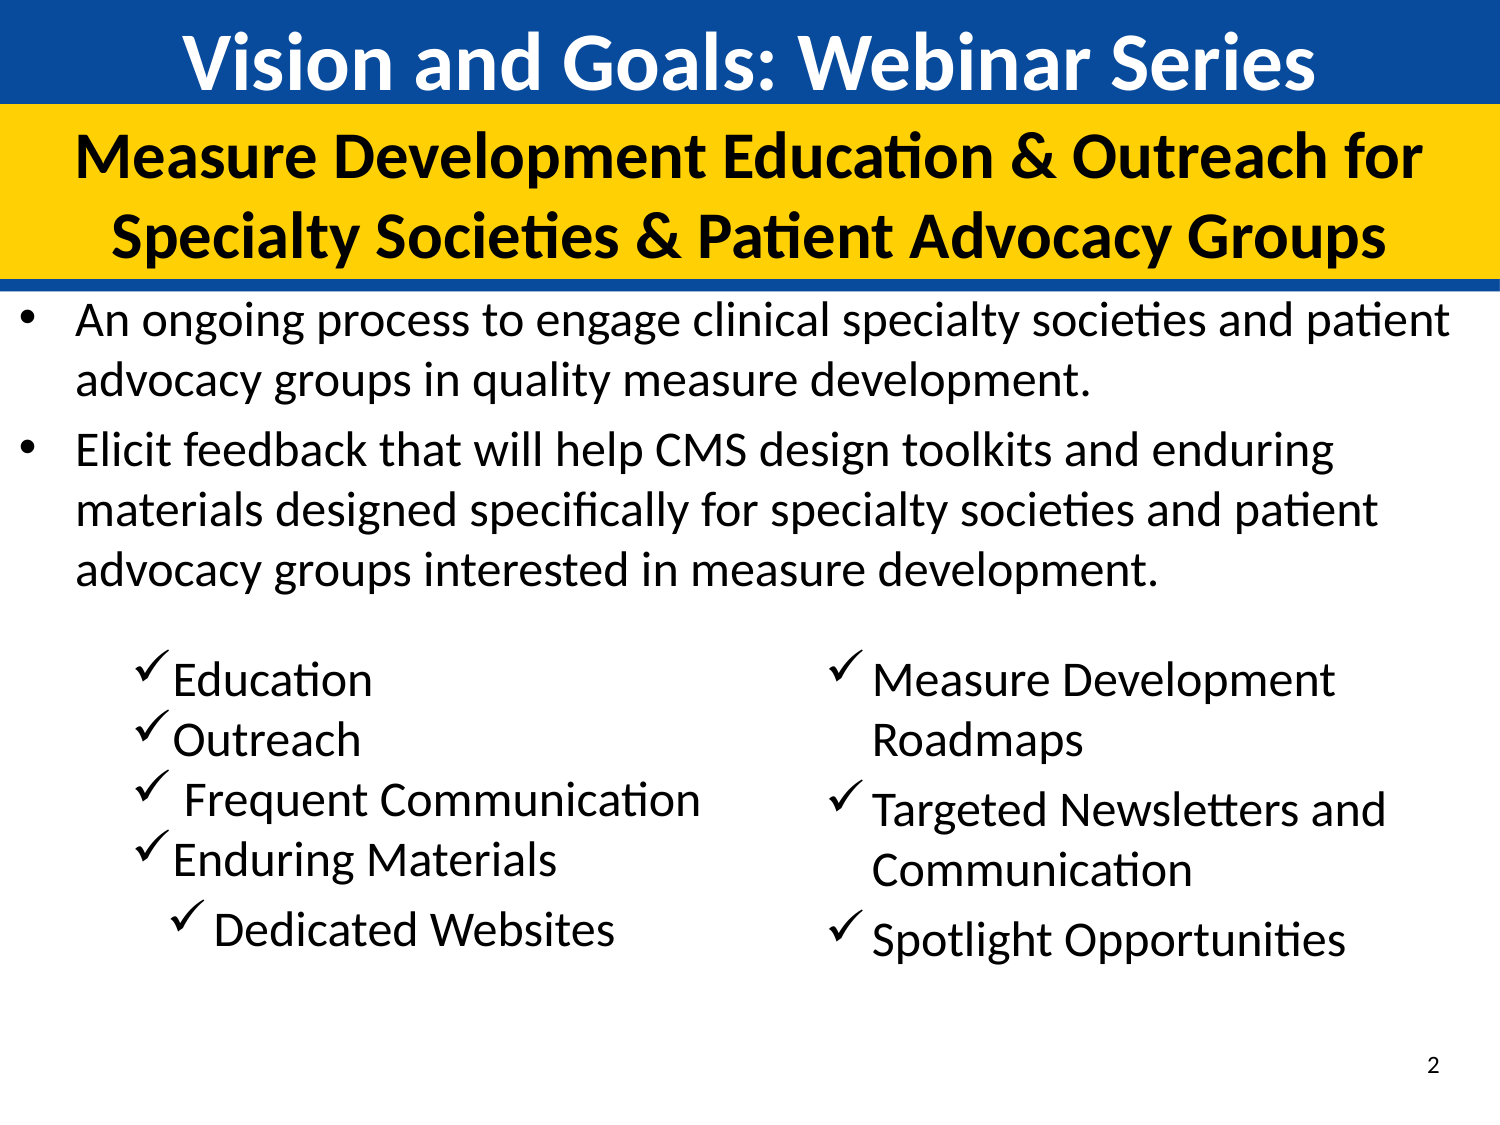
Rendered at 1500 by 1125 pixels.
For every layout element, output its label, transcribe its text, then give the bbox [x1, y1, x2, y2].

text_box Measure Development Education & Outreach for Specialty Societies & Patient Advocacy Groups [0, 117, 1500, 279]
title Vision and Goals: Webinar Series [0, 0, 1500, 104]
list An ongoing process to engage clinical specialty societies and patient advocacy groups in quality measure development. Elicit feedback that will help CMS design toolkits and enduring materials designed specifically for specialty societies and patient advocacy groups interested in measure development. [3, 292, 1475, 932]
text_box Education Outreach Frequent Communication Enduring Materials Dedicated Websites Measure Development Roadmaps Targeted Newsletters and Communication Spotlight Opportunities [76, 932, 1423, 1125]
